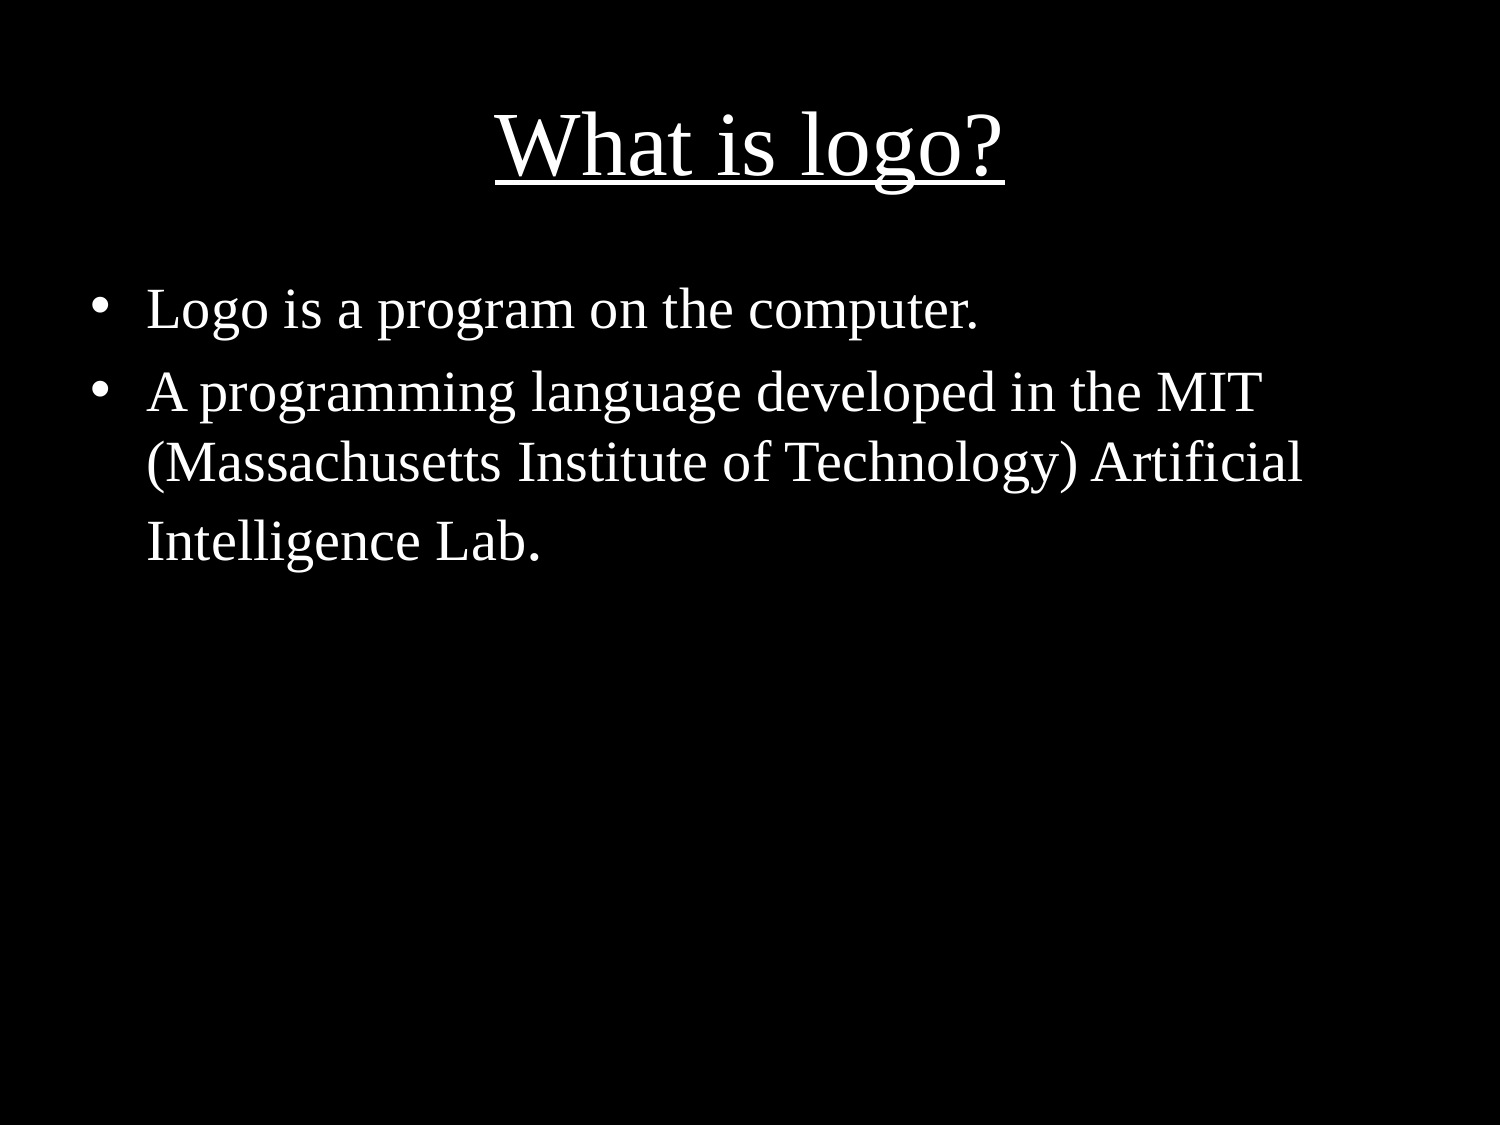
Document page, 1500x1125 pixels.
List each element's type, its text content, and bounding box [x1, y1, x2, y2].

title What is logo? [75, 45, 1425, 233]
list Logo is a program on the computer. A programming language developed in the MIT (Massachusetts Institute of Technology) Artificial Intelligence Lab. [75, 262, 1425, 1005]
